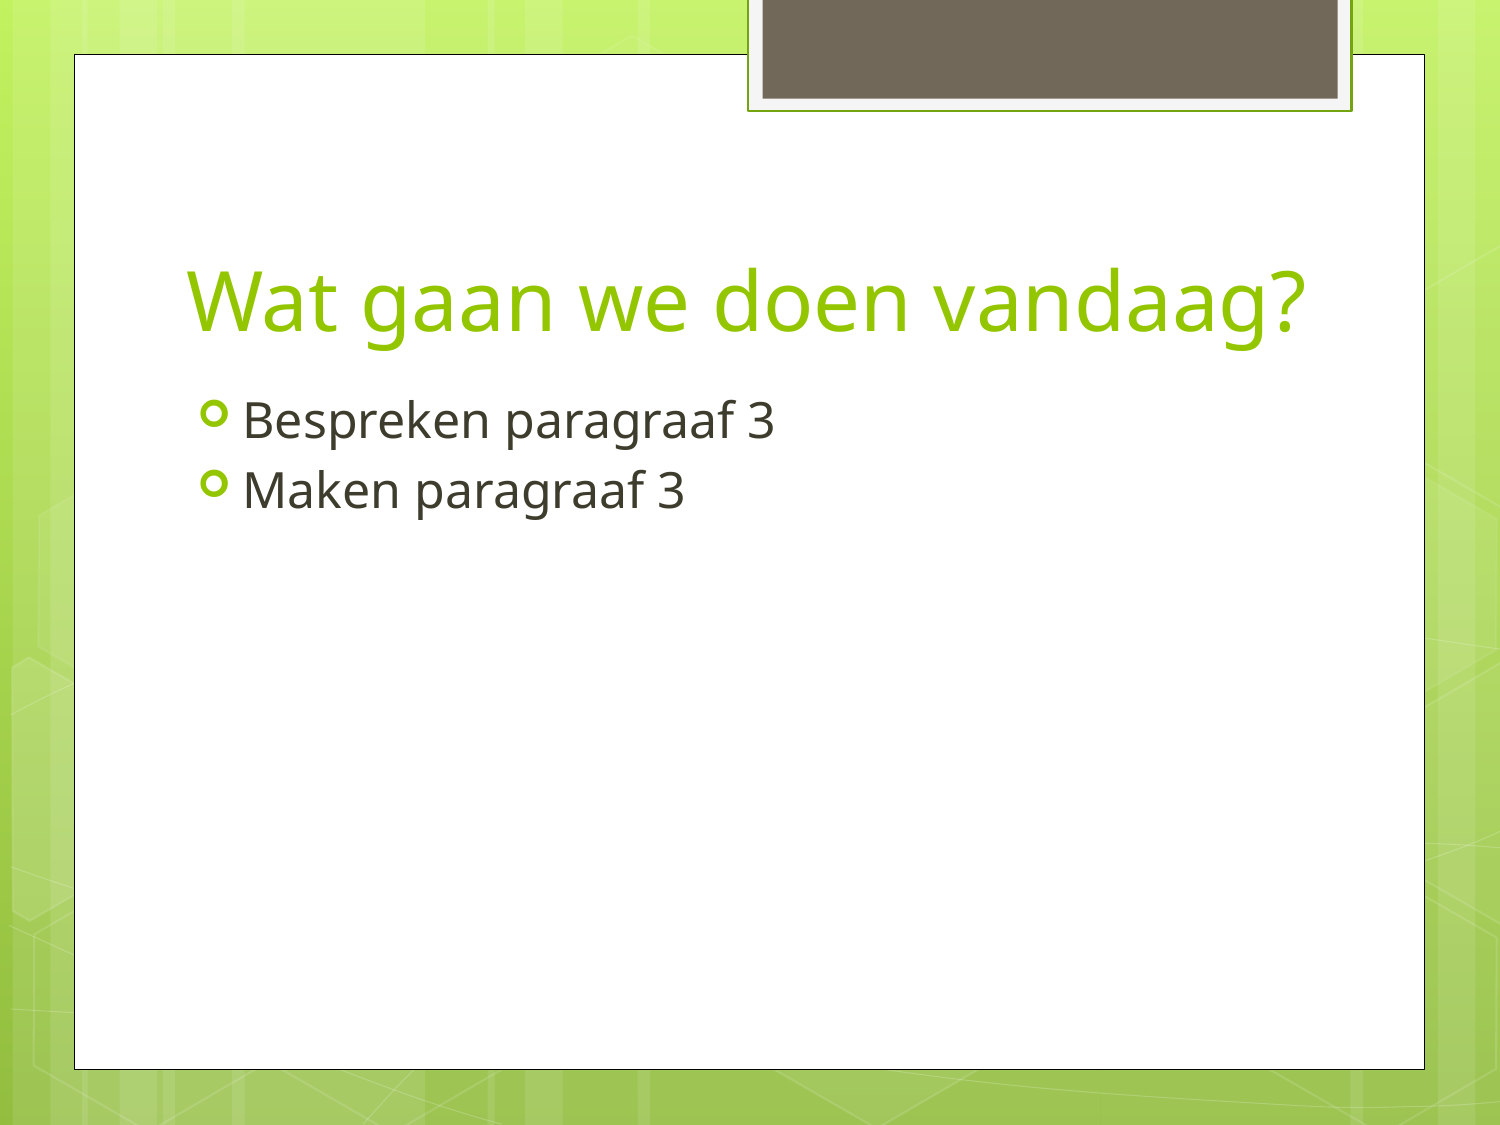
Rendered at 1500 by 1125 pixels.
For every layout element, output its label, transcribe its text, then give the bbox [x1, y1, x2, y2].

list Bespreken paragraaf 3 Maken paragraaf 3 [171, 381, 1283, 957]
title Wat gaan we doen vandaag? [171, 168, 1324, 357]
